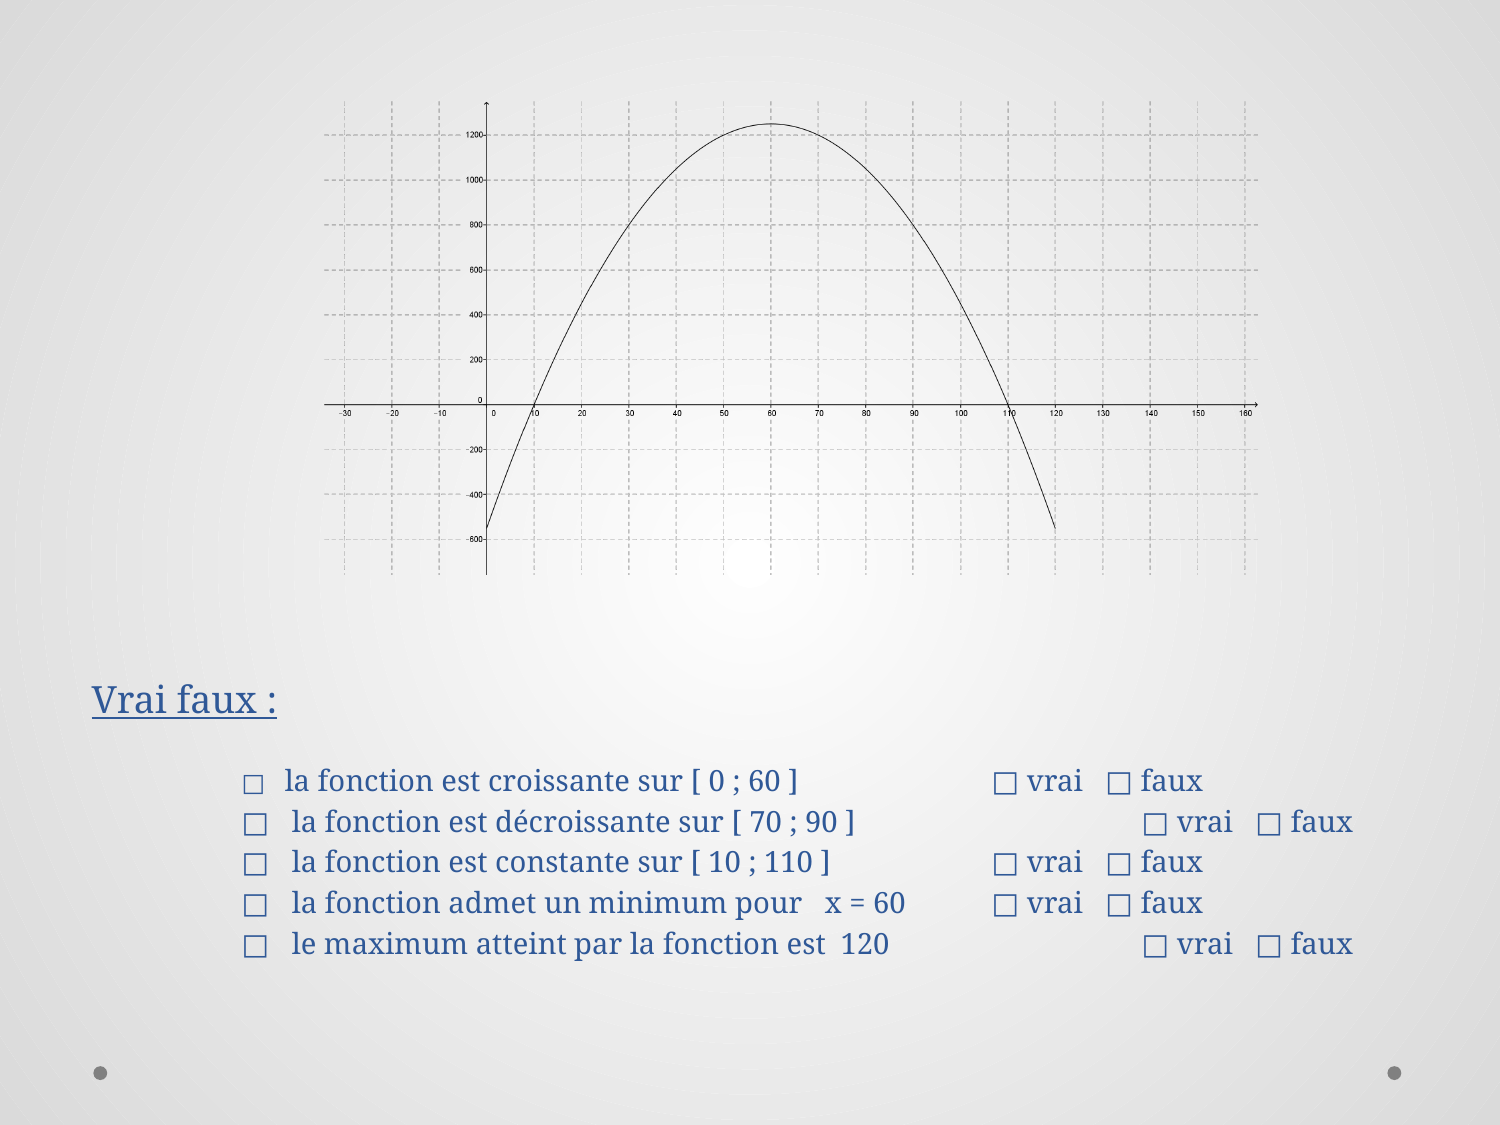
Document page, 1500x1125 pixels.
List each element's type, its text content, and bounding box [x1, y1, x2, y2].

list Vrai faux : □ la fonction est croissante sur [ 0 ; 60 ] □ vrai □ faux □ la fonction est décroissante sur [ 70 ; 90 ] □ vrai □ faux □ la fonction est constante sur [ 10 ; 110 ] □ vrai □ faux □ la fonction admet un minimum pour x = 60 □ vrai □ faux □ le maximum atteint par la fonction est 120 □ vrai □ faux [76, 668, 1427, 1024]
picture [324, 101, 1259, 575]
